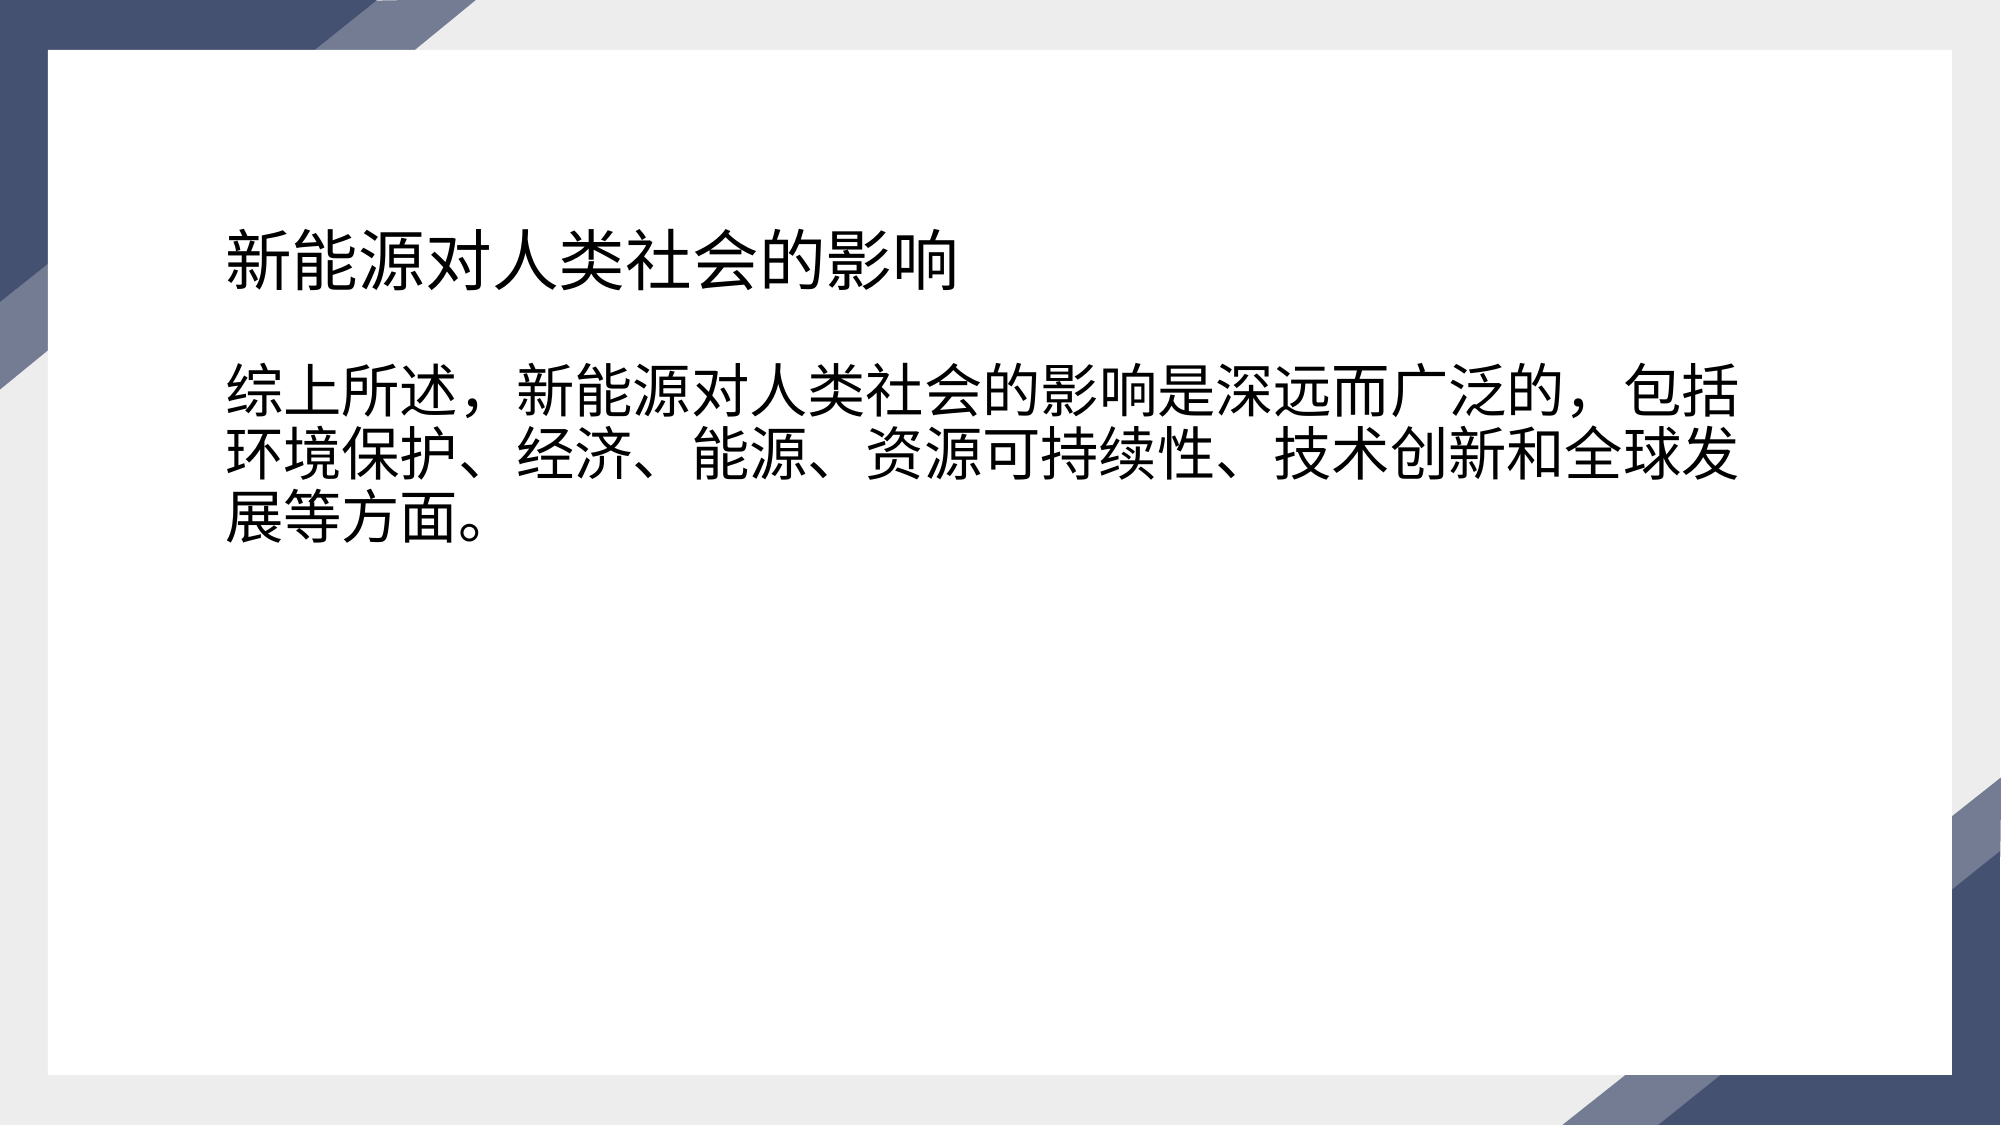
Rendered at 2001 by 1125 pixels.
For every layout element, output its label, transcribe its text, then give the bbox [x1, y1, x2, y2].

title 新能源对人类社会的影响 [210, 204, 1790, 324]
list 综上所述，新能源对人类社会的影响是深远而广泛的，包括环境保护、经济、能源、资源可持续性、技术创新和全球发展等方面。 [210, 354, 1790, 921]
